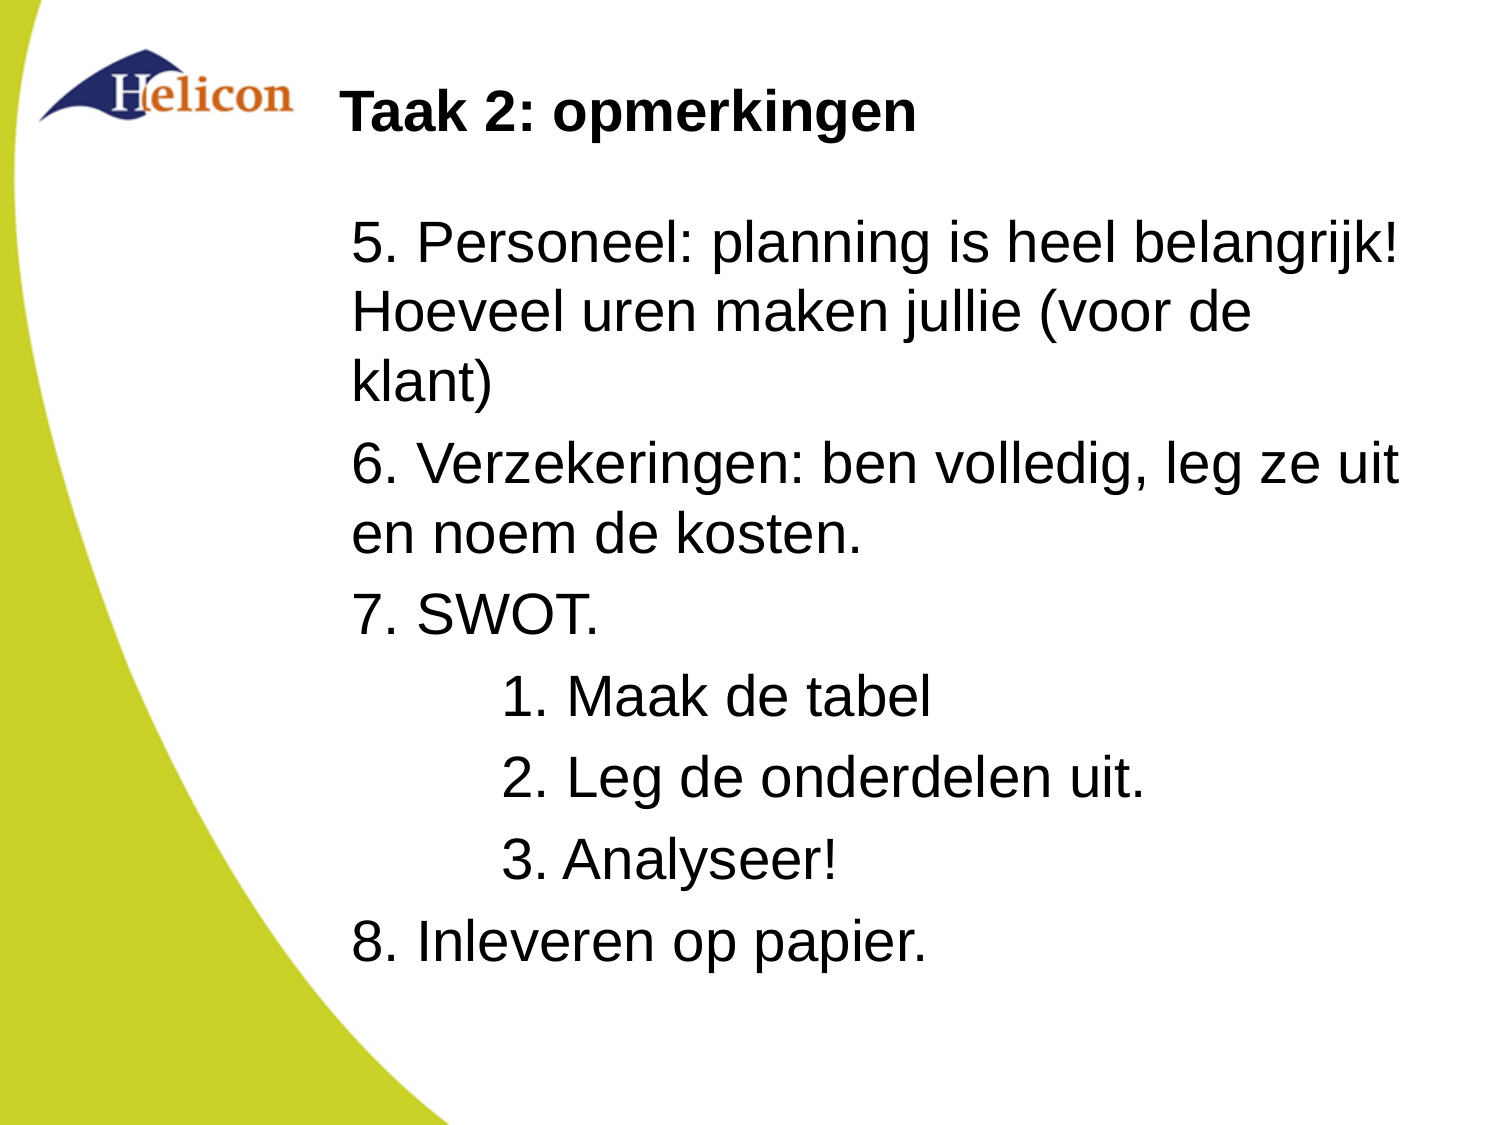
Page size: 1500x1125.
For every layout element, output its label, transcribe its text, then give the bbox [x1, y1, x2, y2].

list 5. Personeel: planning is heel belangrijk! Hoeveel uren maken jullie (voor de klant) 6. Verzekeringen: ben volledig, leg ze uit en noem de kosten. 7. SWOT. 1. Maak de tabel 2. Leg de onderdelen uit. 3. Analyseer! 8. Inleveren op papier. [336, 196, 1425, 1005]
picture [0, 0, 1500, 1125]
title Taak 2: opmerkingen [324, 54, 1415, 161]
